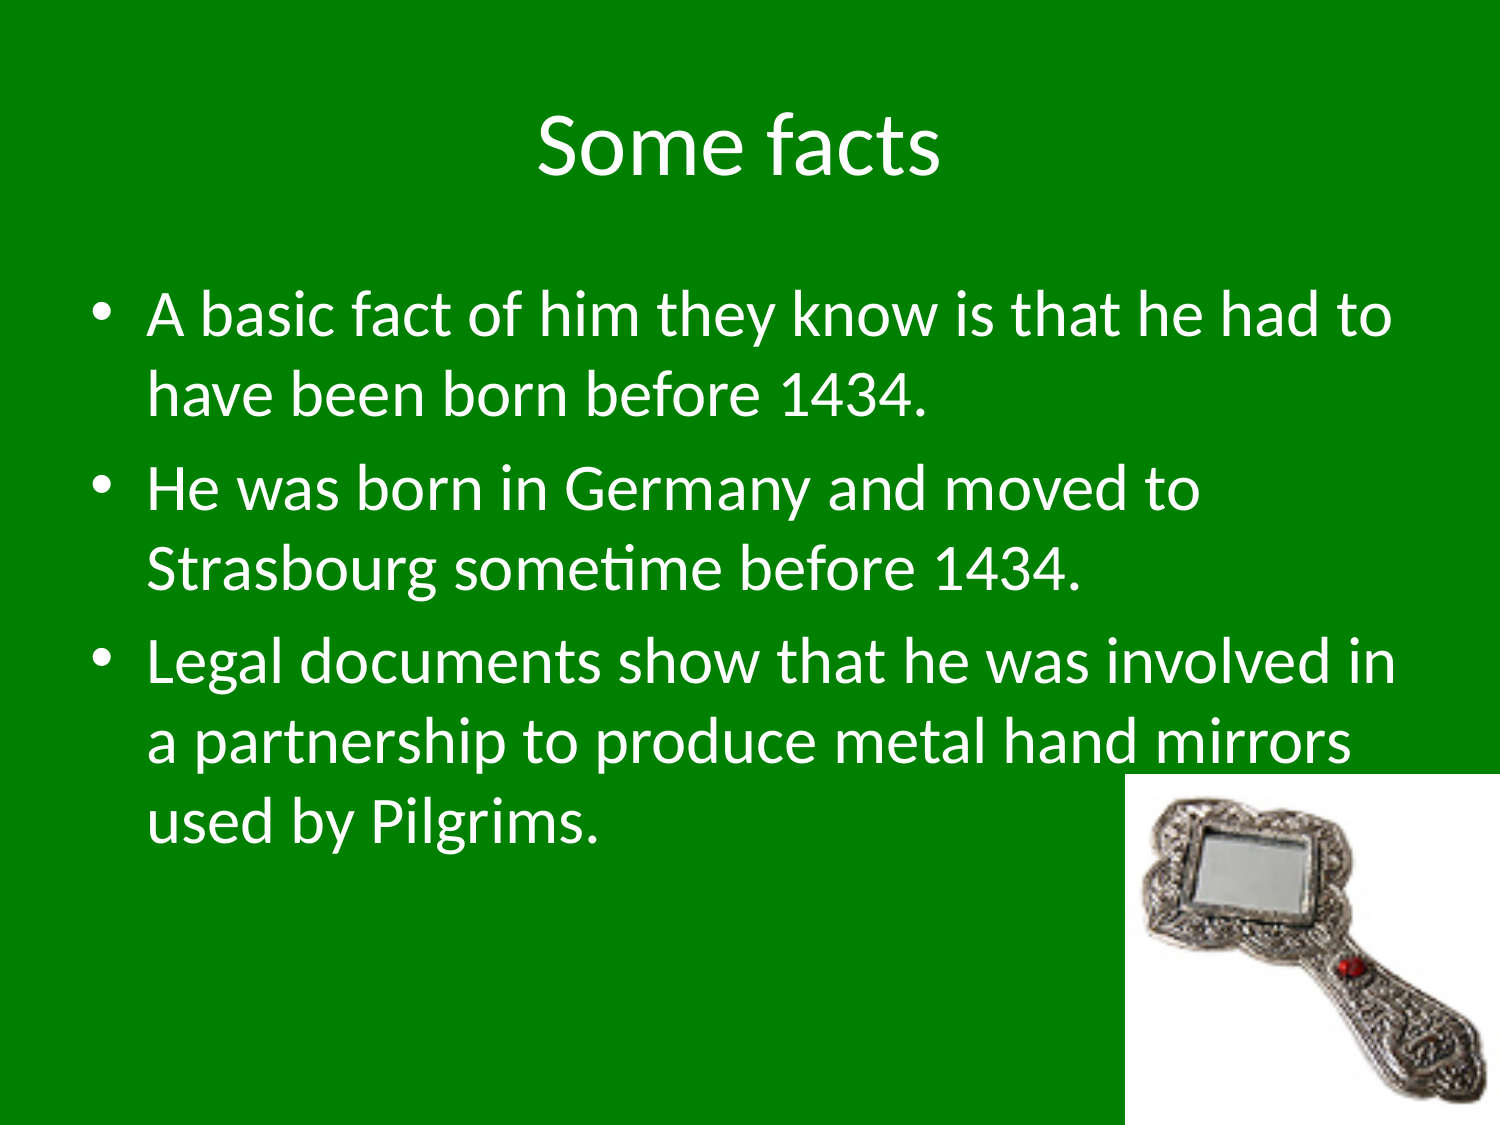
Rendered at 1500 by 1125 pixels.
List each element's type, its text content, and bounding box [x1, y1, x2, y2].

title Some facts [75, 45, 1425, 233]
picture [1124, 774, 1500, 1125]
list A basic fact of him they know is that he had to have been born before 1434. He was born in Germany and moved to Strasbourg sometime before 1434. Legal documents show that he was involved in a partnership to produce metal hand mirrors used by Pilgrims. [75, 262, 1425, 1005]
